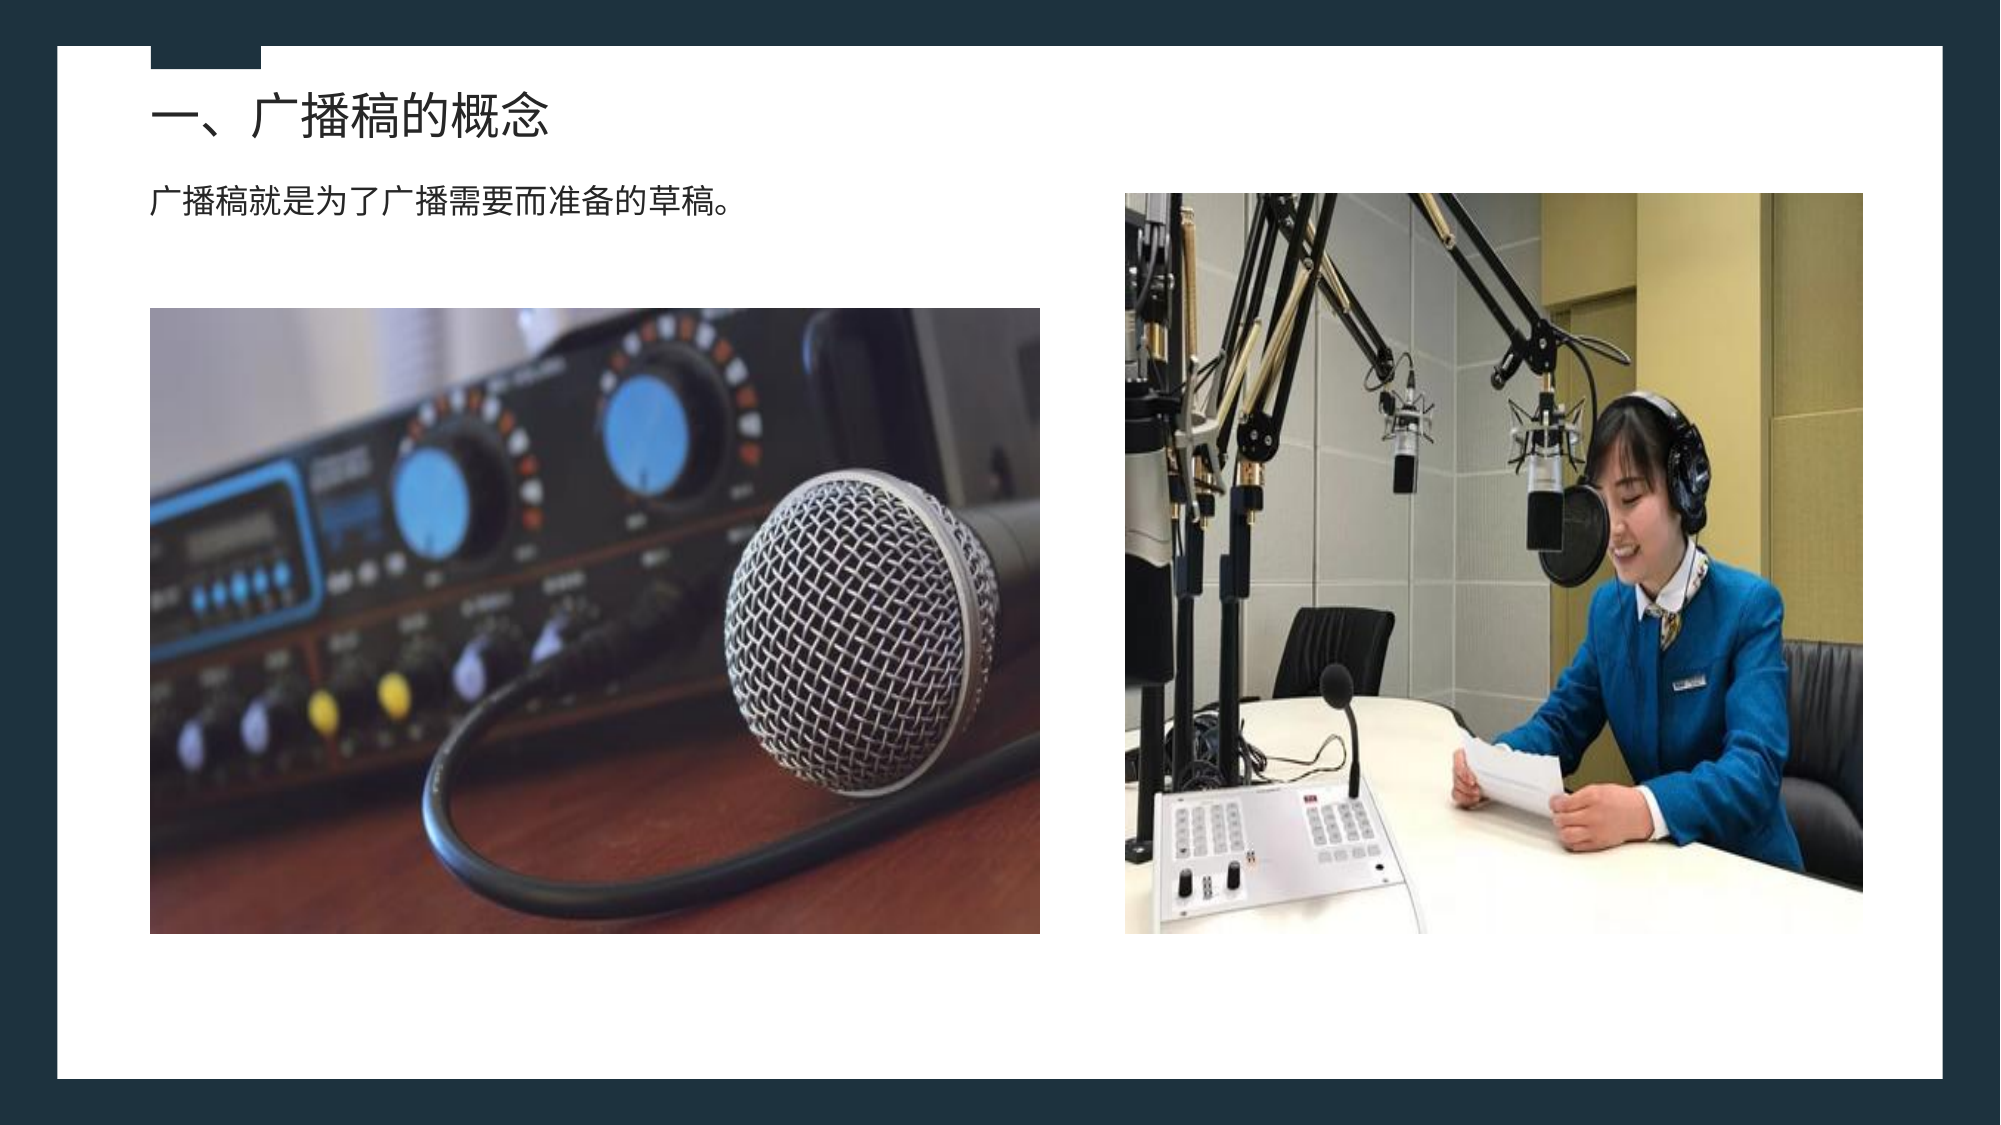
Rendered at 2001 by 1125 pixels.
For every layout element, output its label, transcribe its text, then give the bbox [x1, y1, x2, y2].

text_box 广播稿就是为了广播需要而准备的草稿。 [134, 152, 1126, 228]
picture [150, 308, 1040, 934]
picture [1125, 193, 1863, 934]
text_box 一、广播稿的概念 [150, 77, 846, 152]
